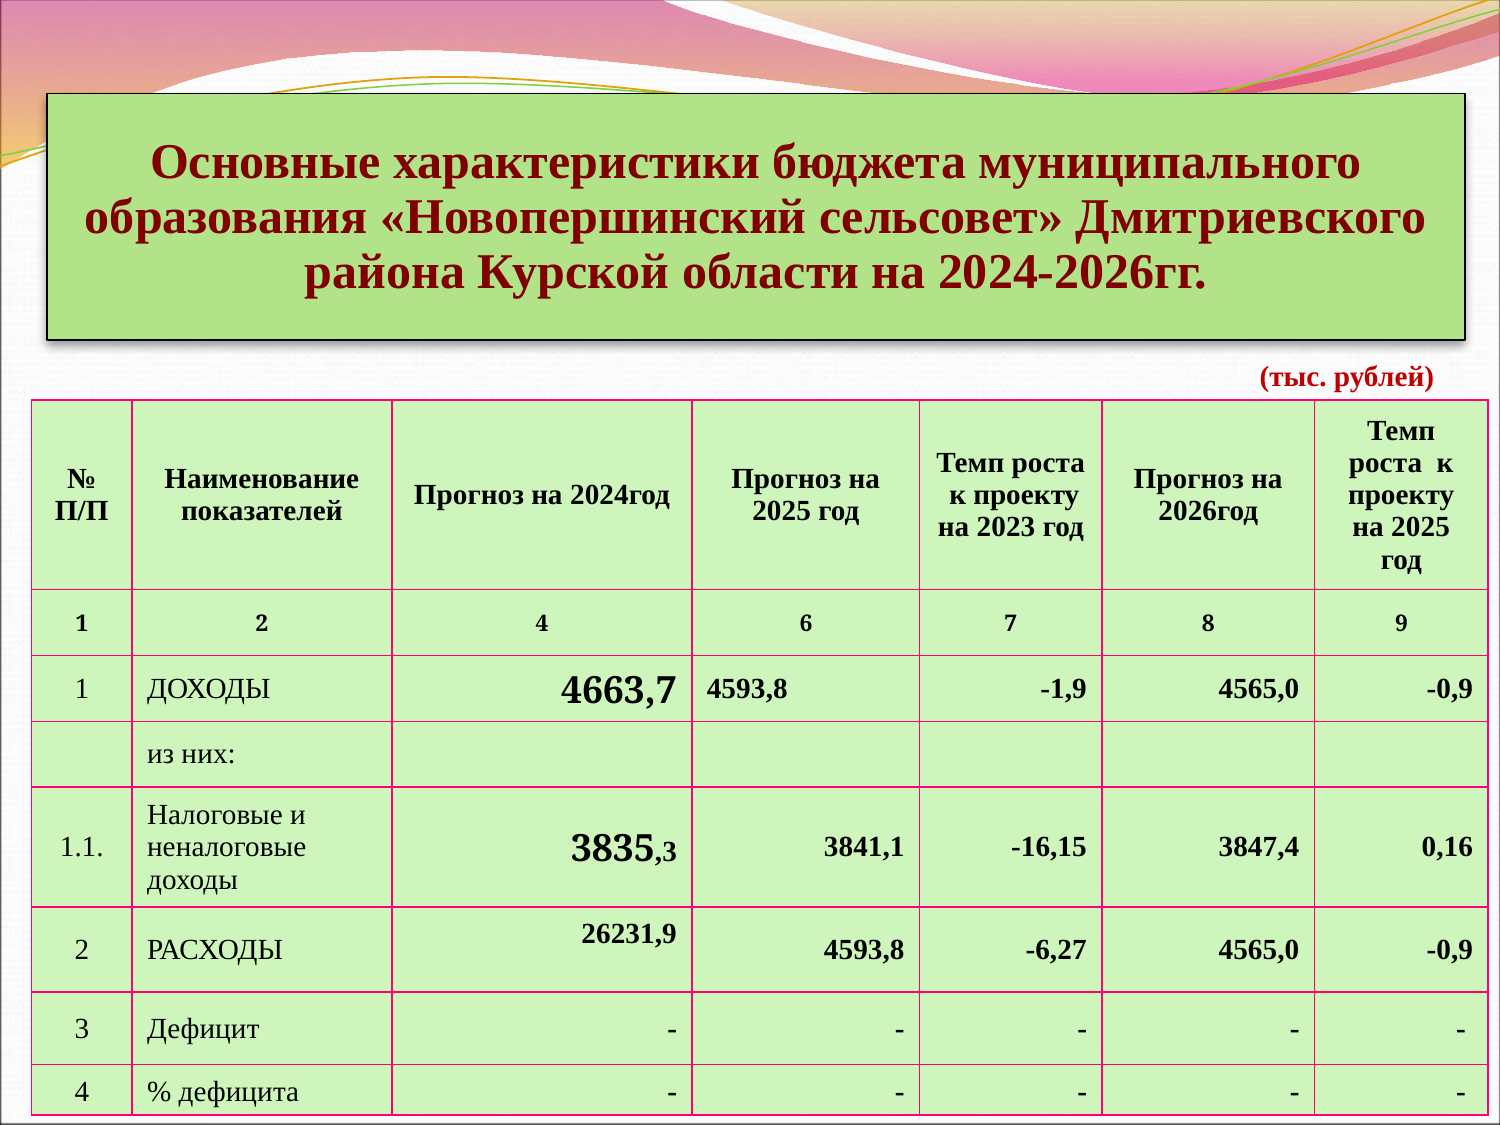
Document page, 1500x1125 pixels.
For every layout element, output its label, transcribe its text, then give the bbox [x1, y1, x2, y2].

table_cell 9 [1315, 590, 1487, 655]
table_cell 3847,4 [1103, 788, 1314, 906]
table_header Наименование показателей [133, 401, 391, 589]
table_header Прогноз на 2026год [1103, 401, 1314, 589]
picture [24, 148, 46, 156]
table_cell 2 [133, 590, 391, 655]
table_cell - [920, 1065, 1101, 1114]
text_box [1311, 9, 1486, 61]
table_cell 4663,7 [393, 656, 691, 721]
table_cell 4 [393, 590, 691, 655]
table_cell % дефицита [133, 1065, 391, 1114]
table_cell -16,15 [920, 788, 1101, 906]
table_header Темп роста к проекту на 2025 год [1315, 401, 1487, 589]
table_cell - [1103, 993, 1314, 1064]
table_cell 3835,3 [393, 788, 691, 906]
table_header Прогноз на 2025 год [693, 401, 919, 589]
picture [334, 85, 635, 93]
table_cell ДОХОДЫ [133, 656, 391, 721]
table_cell 1.1. [32, 788, 131, 906]
picture [0, 56, 1500, 1125]
table_cell [393, 722, 691, 786]
table_cell 4593,8 [693, 908, 919, 991]
table_cell 2 [32, 908, 131, 991]
table_cell 4593,8 [693, 656, 919, 721]
table_header № П/П [32, 401, 131, 589]
table_cell 4 [32, 1065, 131, 1114]
table_cell 1 [32, 590, 131, 655]
text_box (тыс. рублей) [1244, 349, 1458, 399]
table_cell -6,27 [920, 908, 1101, 991]
title Основные характеристики бюджета муниципального образования «Новопершинский сельсовет» Дмитриевского района Курской области на 2024-2026гг. [46, 93, 1466, 341]
table_cell 4565,0 [1103, 908, 1314, 991]
table_cell 1 [32, 656, 131, 721]
table_cell - [693, 1065, 919, 1114]
table_cell 6 [693, 590, 919, 655]
table_cell 3841,1 [693, 788, 919, 906]
table_cell - [920, 993, 1101, 1064]
table_cell 3 [32, 993, 131, 1064]
table_header Прогноз на 2024год [393, 401, 691, 589]
picture [155, 51, 866, 93]
table_cell [1315, 722, 1487, 786]
table_cell -0,9 [1315, 656, 1487, 721]
table_cell - [393, 1065, 691, 1114]
table_cell - [393, 993, 691, 1064]
table_cell [32, 722, 131, 786]
picture [285, 78, 583, 93]
table_cell - [693, 993, 919, 1064]
table_header Темп роста к проекту на 2023 год [920, 401, 1101, 589]
table_cell - [1315, 993, 1487, 1064]
table_cell - [1315, 1065, 1487, 1114]
table_cell 0,16 [1315, 788, 1487, 906]
table_cell РАСХОДЫ [133, 908, 391, 991]
table_cell 8 [1103, 590, 1314, 655]
table_cell Налоговые и неналоговые доходы [133, 788, 391, 906]
picture [665, 0, 1066, 90]
table_cell из них: [133, 722, 391, 786]
table_cell Дефицит [133, 993, 391, 1064]
table_cell 4565,0 [1103, 656, 1314, 721]
table_cell [920, 722, 1101, 786]
table_cell 26231,9 [393, 908, 691, 991]
table_cell [1103, 722, 1314, 786]
table_cell [693, 722, 919, 786]
table_cell - [1103, 1065, 1314, 1114]
table_cell -0,9 [1315, 908, 1487, 991]
table_cell -1,9 [920, 656, 1101, 721]
table_cell 7 [920, 590, 1101, 655]
